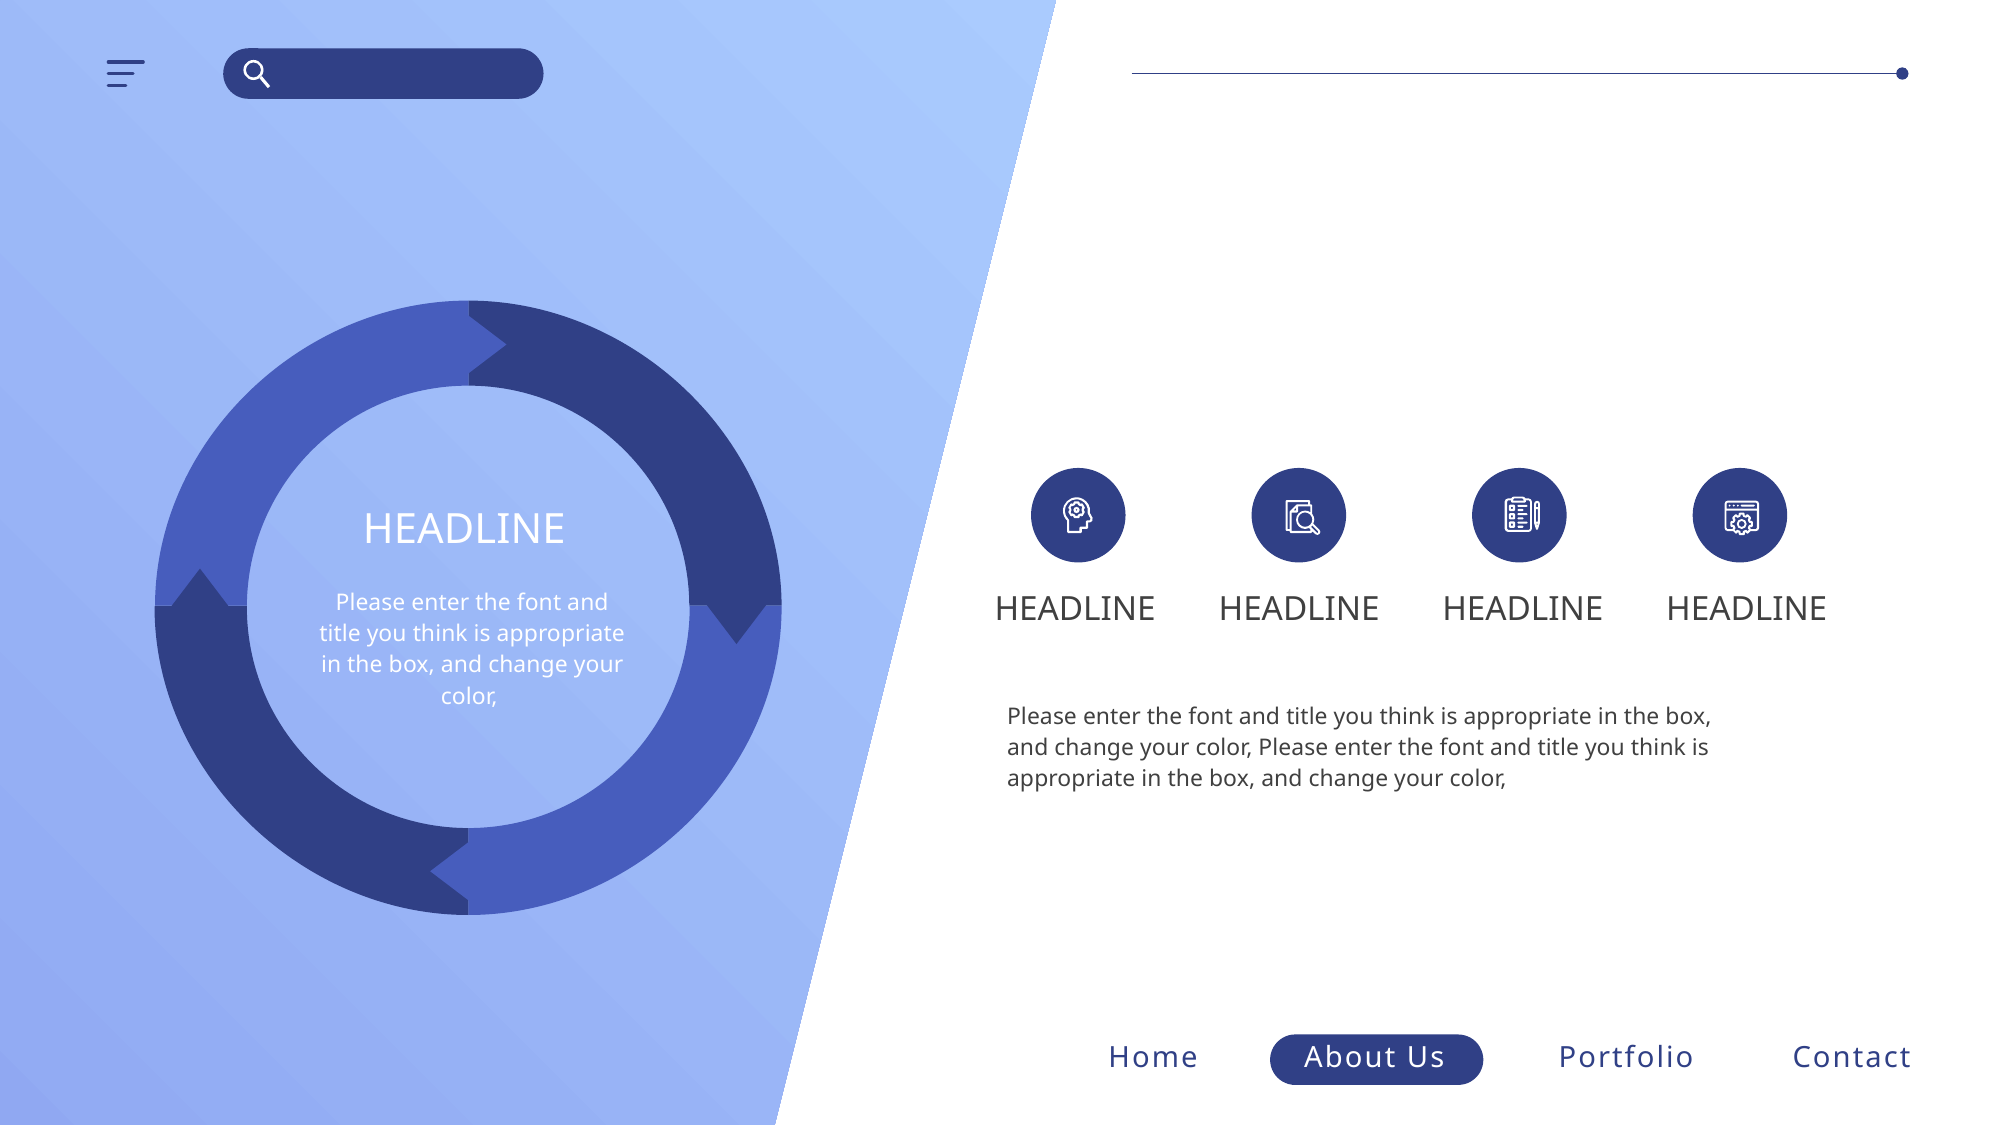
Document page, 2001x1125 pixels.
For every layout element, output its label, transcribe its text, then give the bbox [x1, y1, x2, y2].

text_box Home [1093, 1030, 1213, 1081]
text_box HEADLINE [909, 580, 1133, 635]
text_box Portfolio [1543, 1030, 1709, 1081]
text_box HEADLINE [1581, 580, 1913, 635]
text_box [1251, 467, 1347, 563]
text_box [108, 48, 544, 99]
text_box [1472, 467, 1567, 563]
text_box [1692, 467, 1788, 563]
text_box Contact [1777, 1030, 1936, 1081]
text_box HEADLINE [1357, 580, 1581, 635]
text_box [0, 0, 1057, 1125]
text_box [1270, 1030, 1484, 1085]
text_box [154, 300, 782, 916]
text_box HEADLINE [1133, 580, 1357, 635]
text_box Please enter the font and title you think is appropriate in the box, and change your color, Please enter the font and title you think is appropriate in the box, and change your color, [992, 690, 1774, 830]
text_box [1031, 467, 1126, 563]
